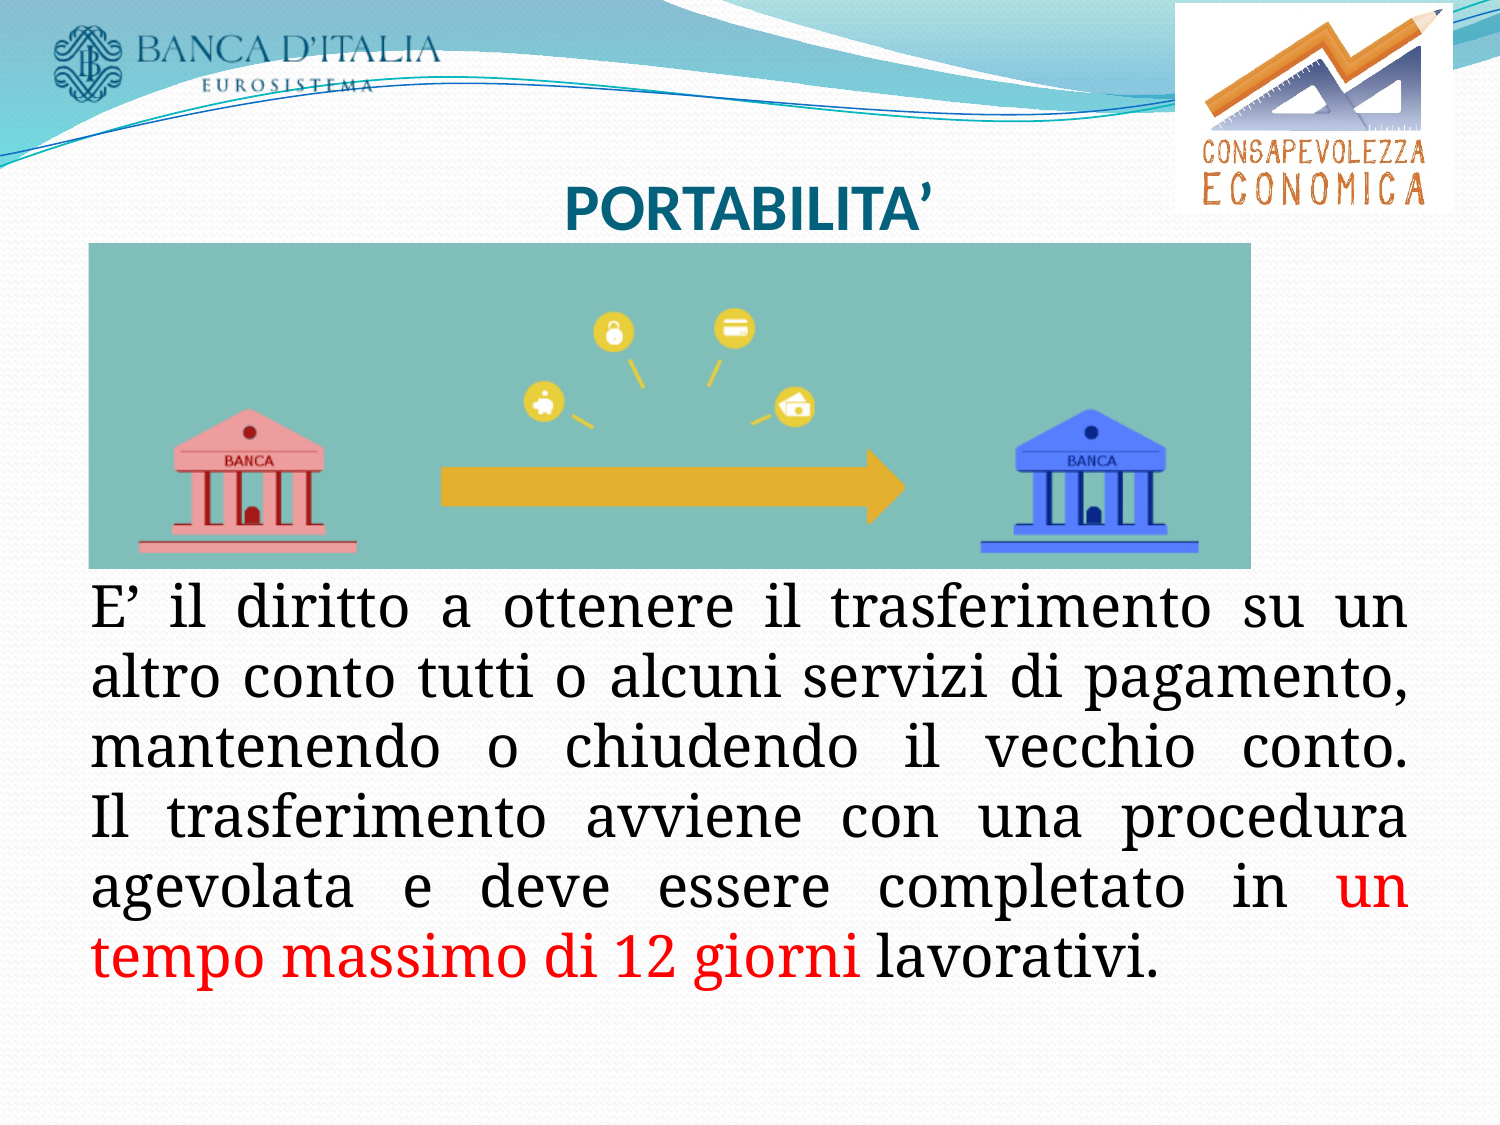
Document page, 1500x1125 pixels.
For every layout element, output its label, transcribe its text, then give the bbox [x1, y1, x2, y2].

title PORTABILITA’ [75, 115, 1425, 244]
picture [52, 0, 502, 104]
picture [1174, 3, 1453, 213]
picture [88, 243, 1252, 569]
list PORTABILITA E’ il diritto a ottenere il trasferimento su un altro conto tutti o alcuni servizi di pagamento, mantenendo o chiudendo il vecchio conto. Il trasferimento avviene con una procedura agevolata e deve essere completato in un tempo massimo di 12 giorni lavorativi. [75, 317, 1425, 1038]
